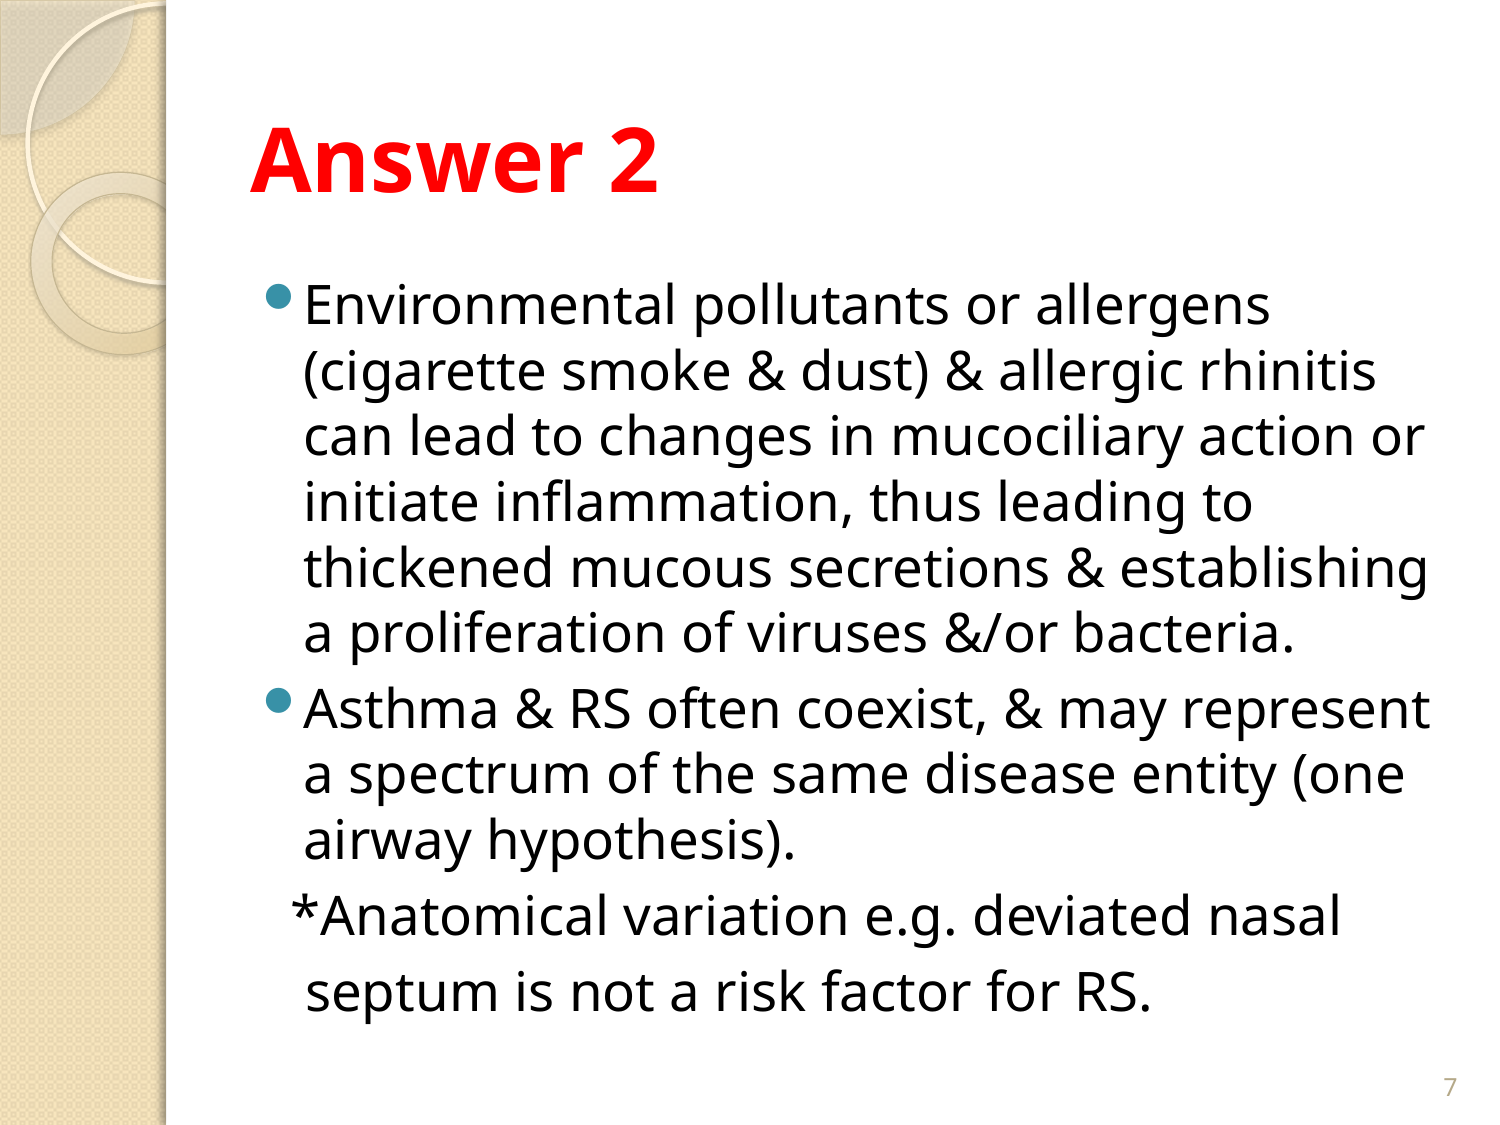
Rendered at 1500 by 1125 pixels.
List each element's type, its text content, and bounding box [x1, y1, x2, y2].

list Environmental pollutants or allergens (cigarette smoke & dust) & allergic rhinitis can lead to changes in mucociliary action or initiate inflammation, thus leading to thickened mucous secretions & establishing a proliferation of viruses &/or bacteria. Asthma & RS often coexist, & may represent a spectrum of the same disease entity (one airway hypothesis). *Anatomical variation e.g. deviated nasal septum is not a risk factor for RS. [235, 262, 1450, 1050]
title Answer 2 [235, 62, 1466, 250]
slide_number 7 [1413, 1034, 1488, 1113]
